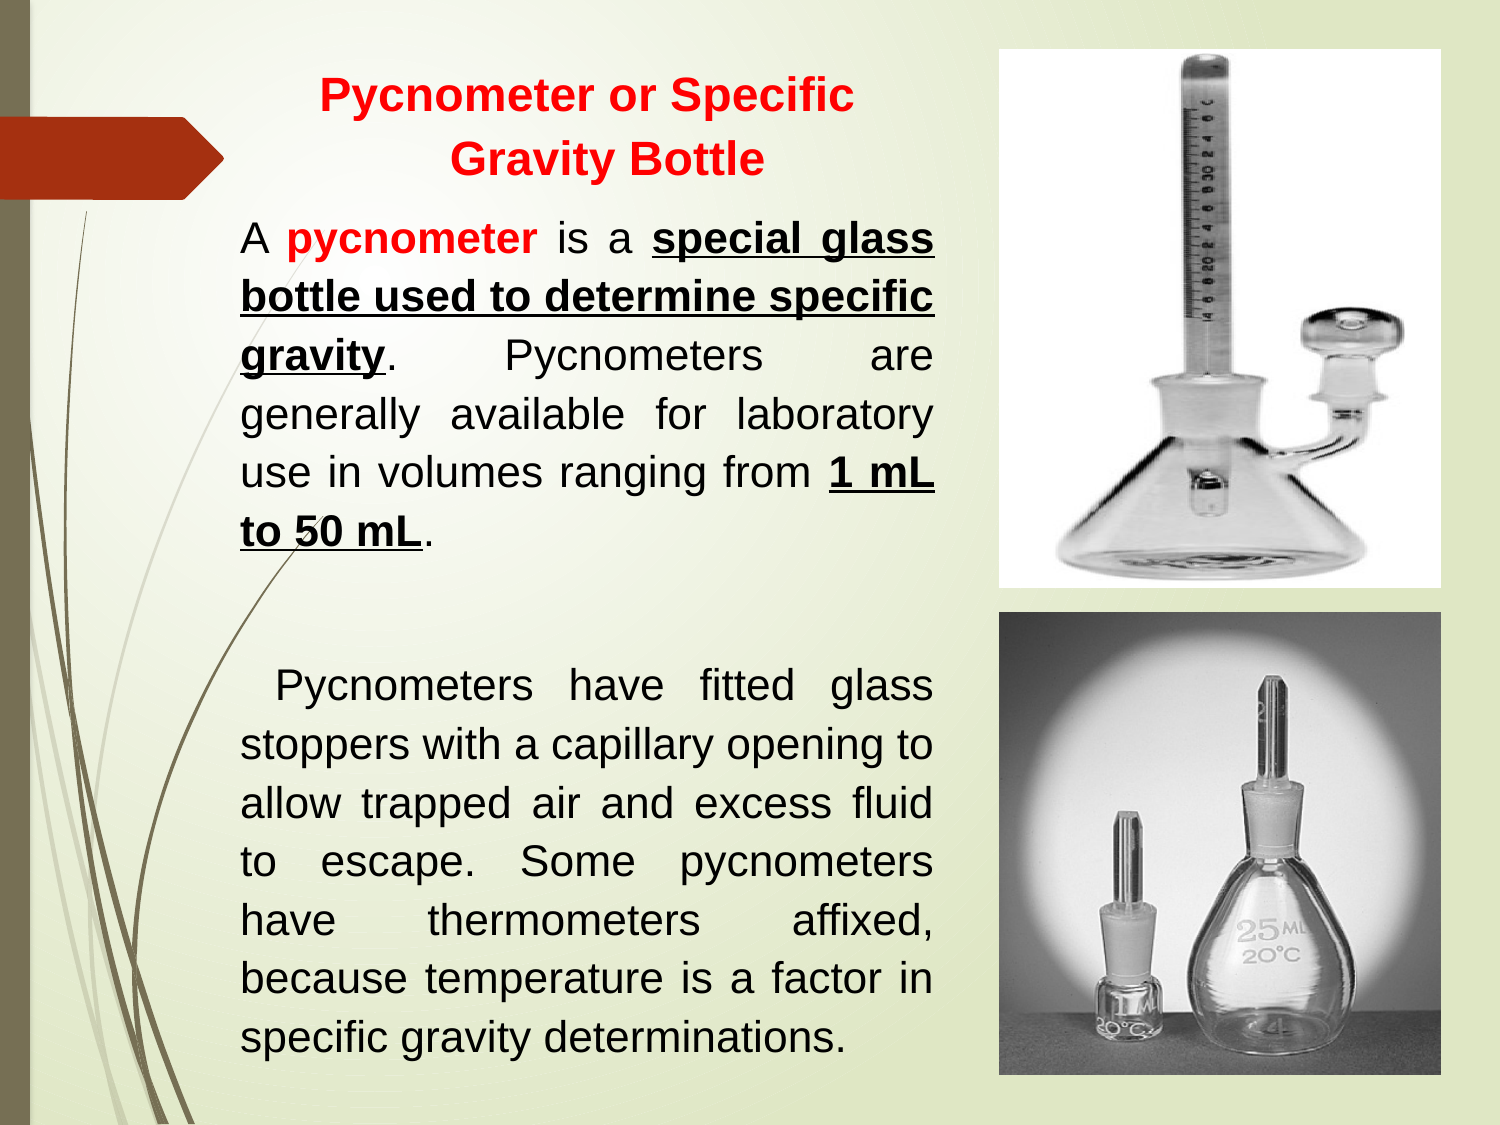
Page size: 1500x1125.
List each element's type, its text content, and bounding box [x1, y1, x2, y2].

list Pycnometer or Specific Gravity Bottle A pycnometer is a special glass bottle used to determine specific gravity. Pycnometers are generally available for laboratory use in volumes ranging from 1 mL to 50 mL. Pycnometers have fitted glass stoppers with a capillary opening to allow trapped air and excess fluid to escape. Some pycnometers have thermometers affixed, because temperature is a factor in specific gravity determinations. [225, 50, 950, 1075]
picture [999, 49, 1441, 588]
picture [999, 612, 1441, 1076]
